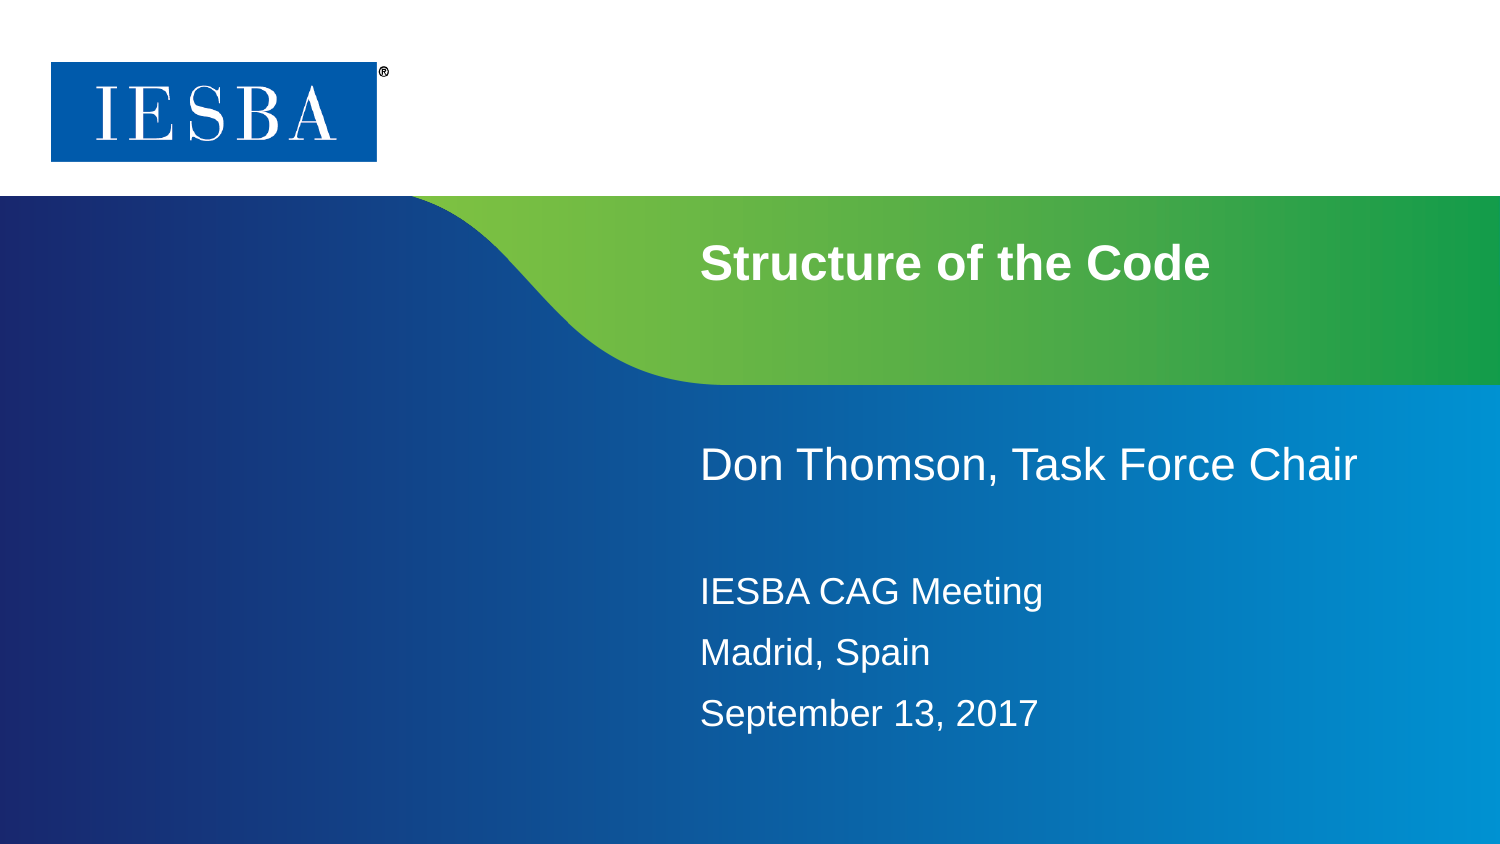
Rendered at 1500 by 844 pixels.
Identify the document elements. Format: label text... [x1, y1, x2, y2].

picture [412, 196, 1500, 385]
picture [51, 62, 389, 162]
subtitle Don Thomson, Task Force Chair IESBA CAG Meeting Madrid, Spain September 13, 2017 [699, 434, 1488, 785]
title Structure of the Code [699, 229, 1463, 352]
